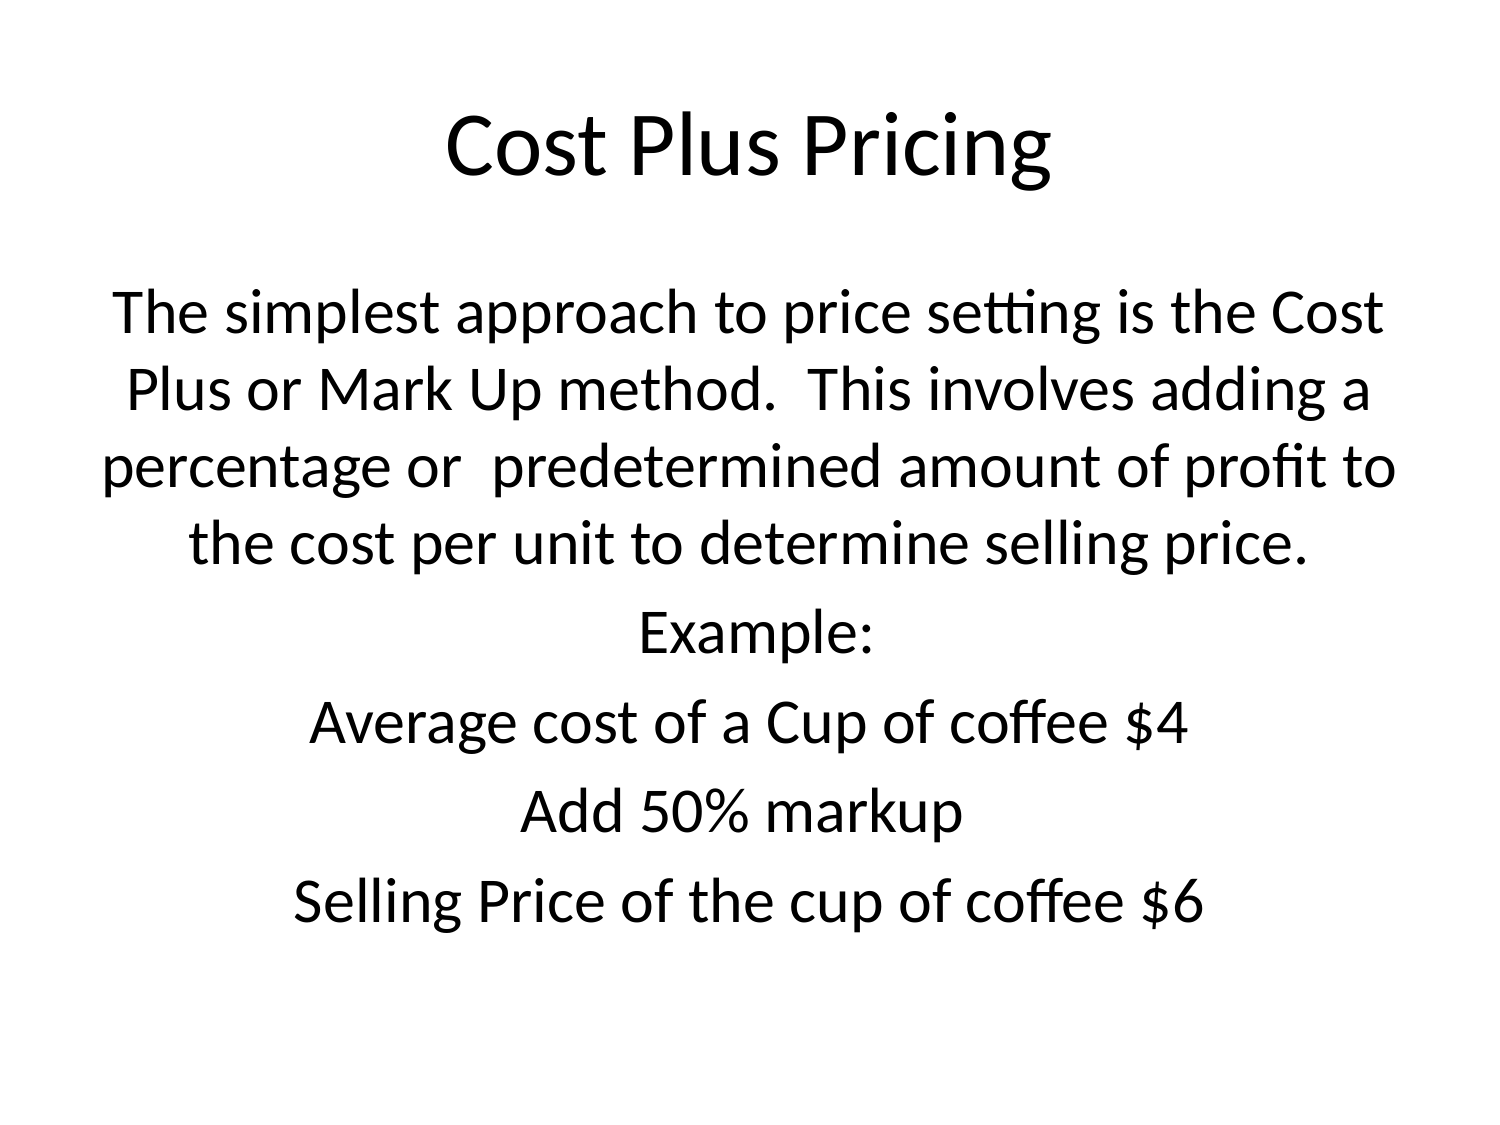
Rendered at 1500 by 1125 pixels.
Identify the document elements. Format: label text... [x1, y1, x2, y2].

title Cost Plus Pricing [75, 45, 1425, 233]
list The simplest approach to price setting is the Cost Plus or Mark Up method. This involves adding a percentage or predetermined amount of profit to the cost per unit to determine selling price. Example: Average cost of a Cup of coffee $4 Add 50% markup Selling Price of the cup of coffee $6 [75, 262, 1425, 1005]
